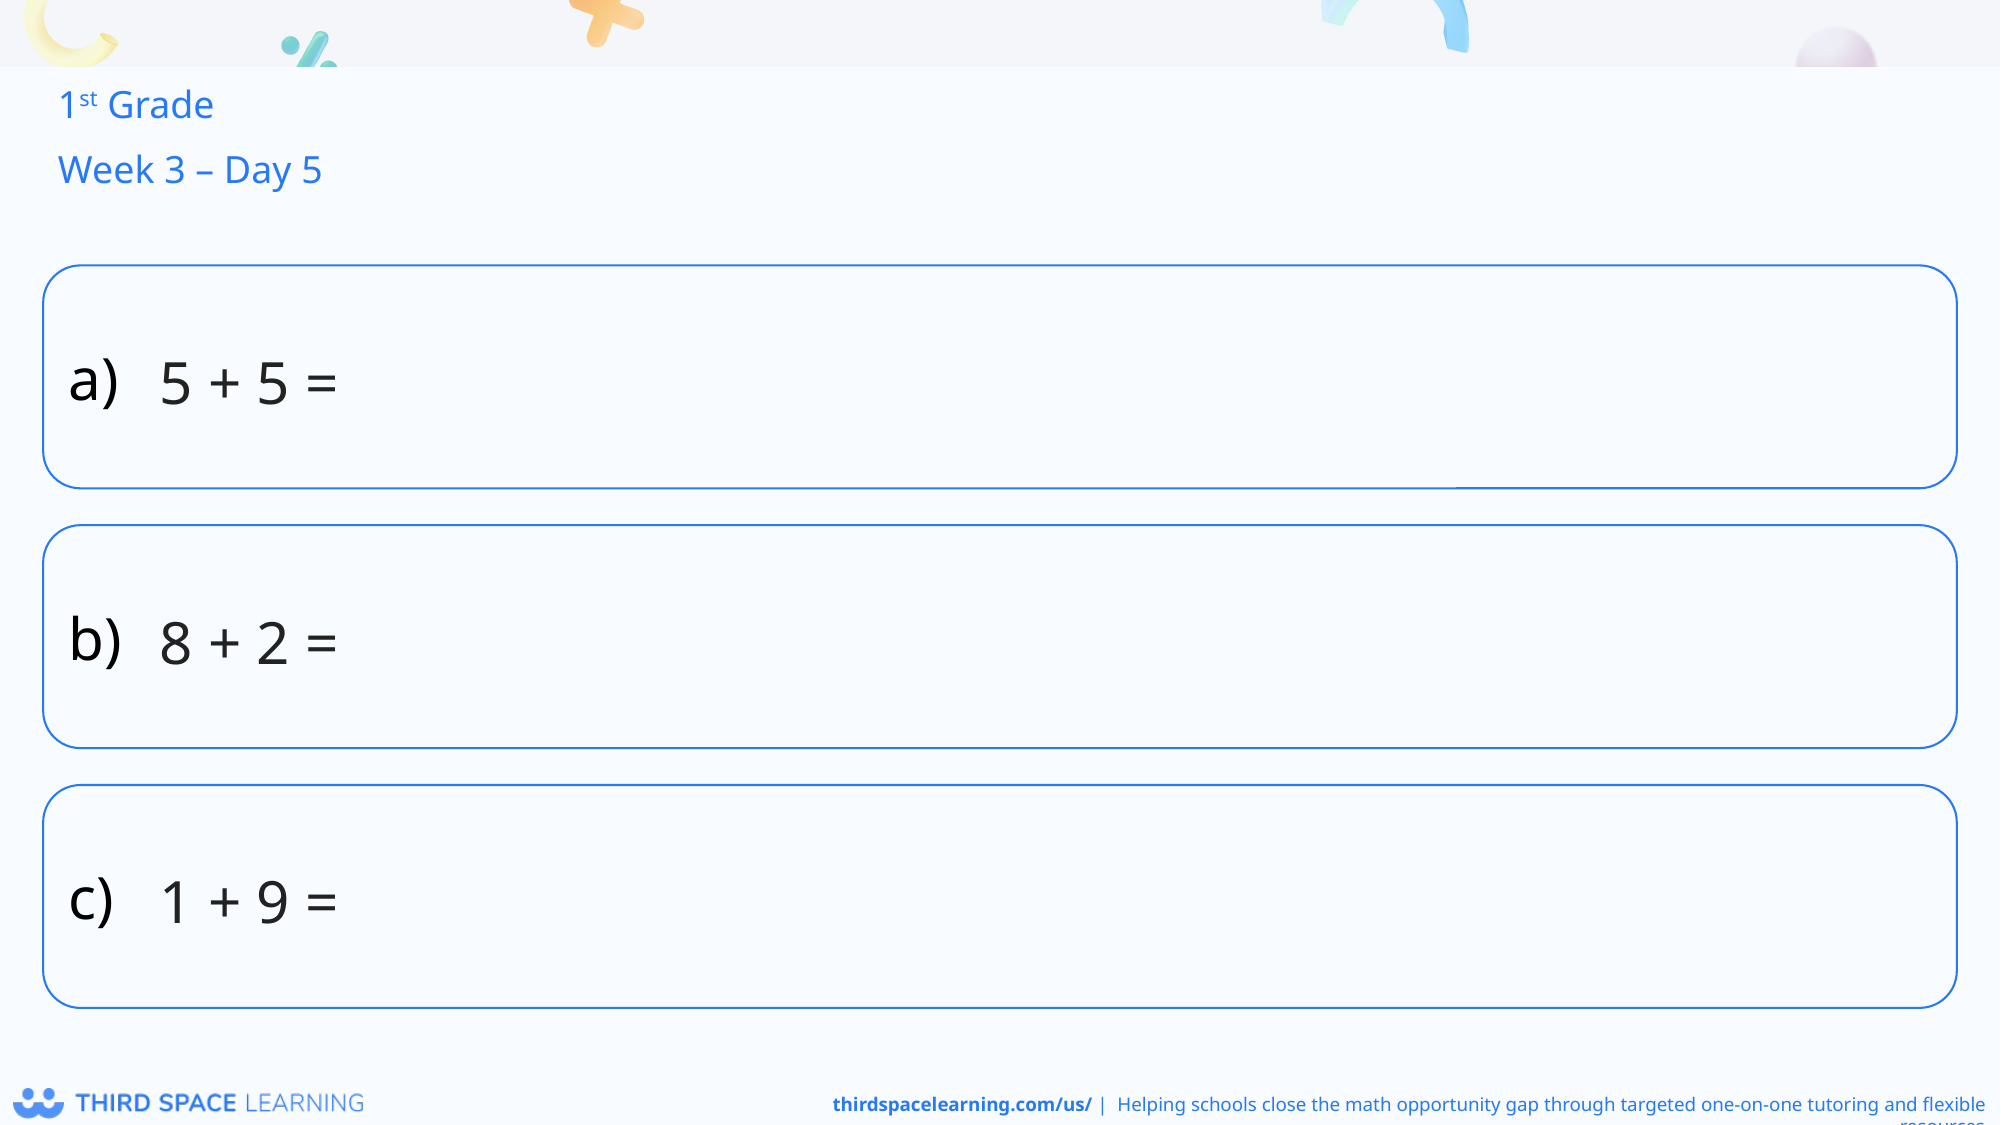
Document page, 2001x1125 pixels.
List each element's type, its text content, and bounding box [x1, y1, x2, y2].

text_box 1st Grade Week 3 – Day 5 [43, 73, 509, 212]
list 1 + 9 = [144, 807, 1922, 994]
picture [0, 0, 2000, 67]
list 8 + 2 = [144, 548, 1922, 734]
picture [13, 1088, 365, 1119]
list 5 + 5 = [144, 288, 1922, 474]
